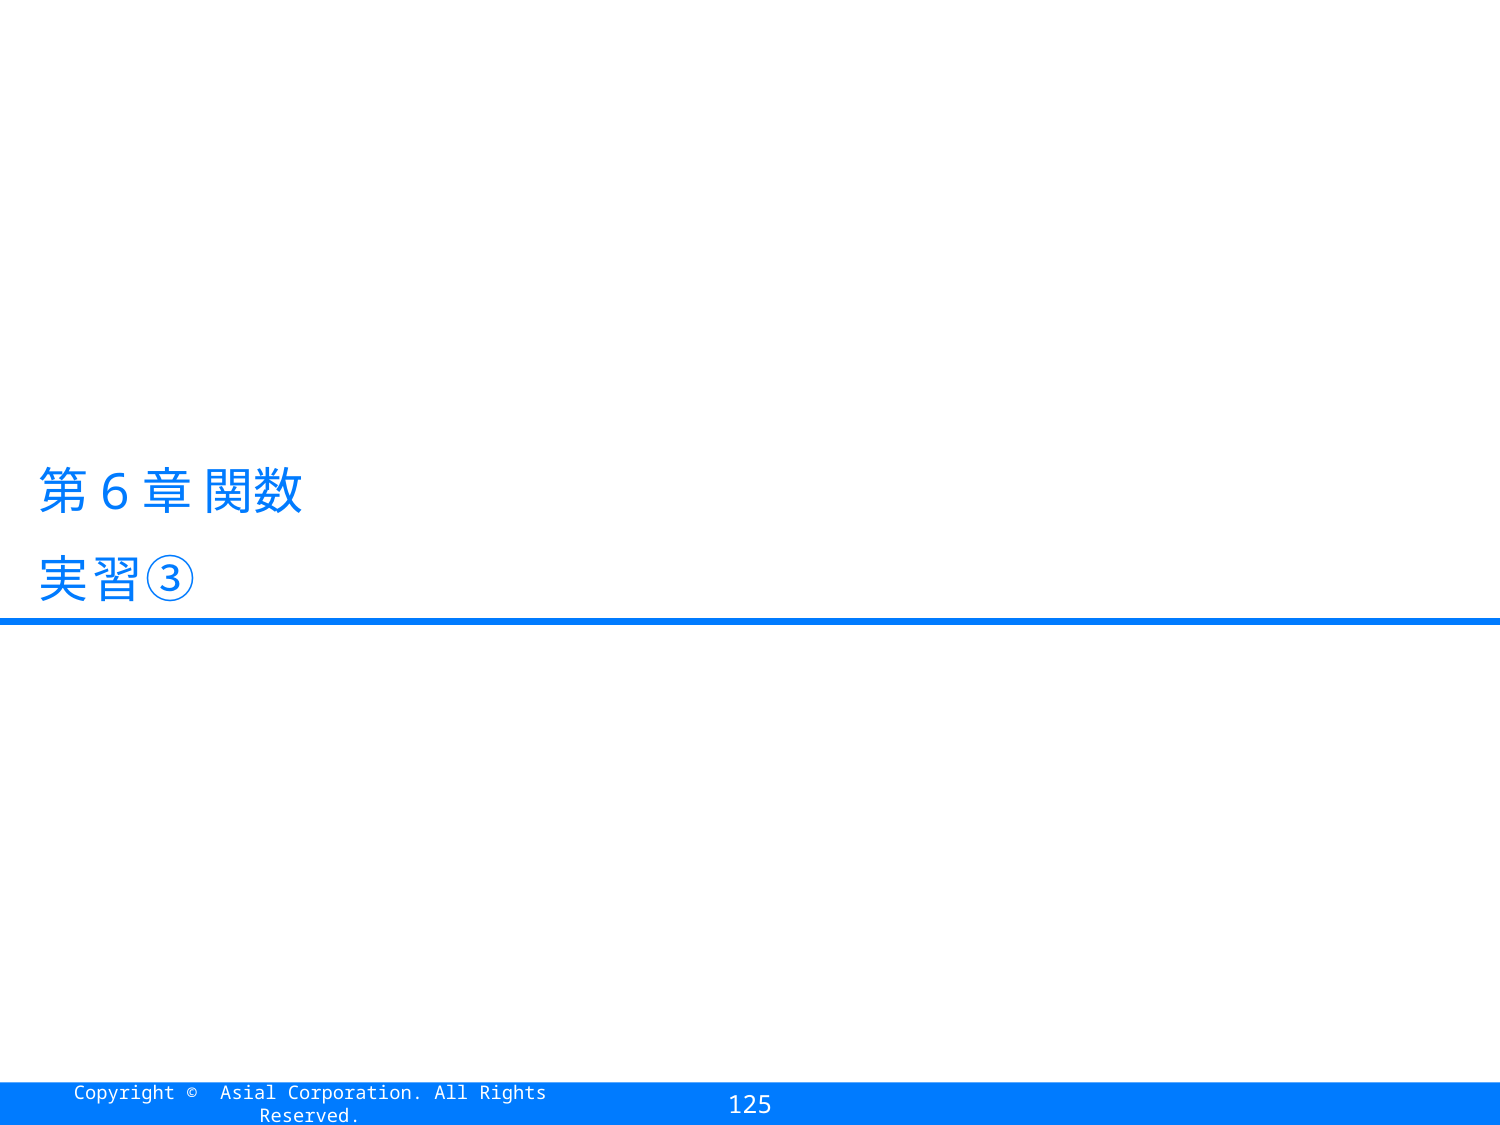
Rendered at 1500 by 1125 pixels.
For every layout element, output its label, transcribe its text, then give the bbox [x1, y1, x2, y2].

slide_number 125 [581, 1075, 919, 1125]
title 実習③ [23, 538, 1500, 616]
list 第6章 関数 [23, 444, 1500, 536]
